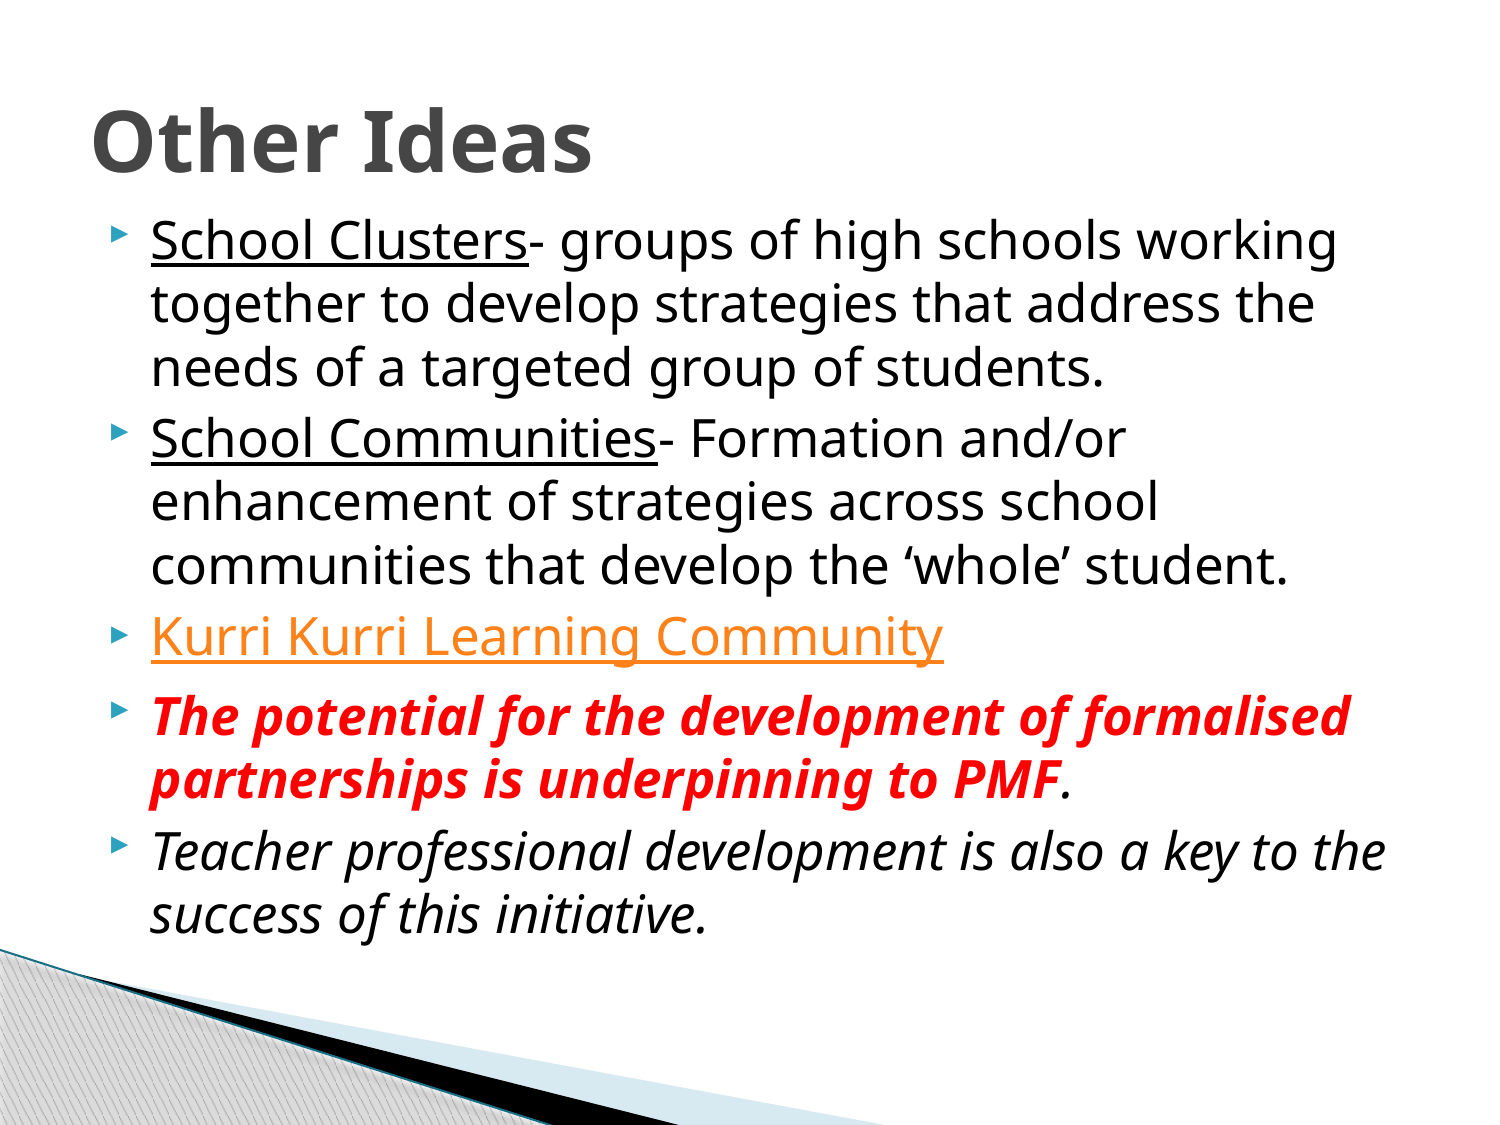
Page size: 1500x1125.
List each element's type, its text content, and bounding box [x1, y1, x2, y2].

title Other Ideas [75, 45, 1425, 233]
list School Clusters- groups of high schools working together to develop strategies that address the needs of a targeted group of students. School Communities- Formation and/or enhancement of strategies across school communities that develop the ‘whole’ student. Kurri Kurri Learning Community The potential for the development of formalised partnerships is underpinning to PMF. Teacher professional development is also a key to the success of this initiative. [75, 233, 1425, 1043]
